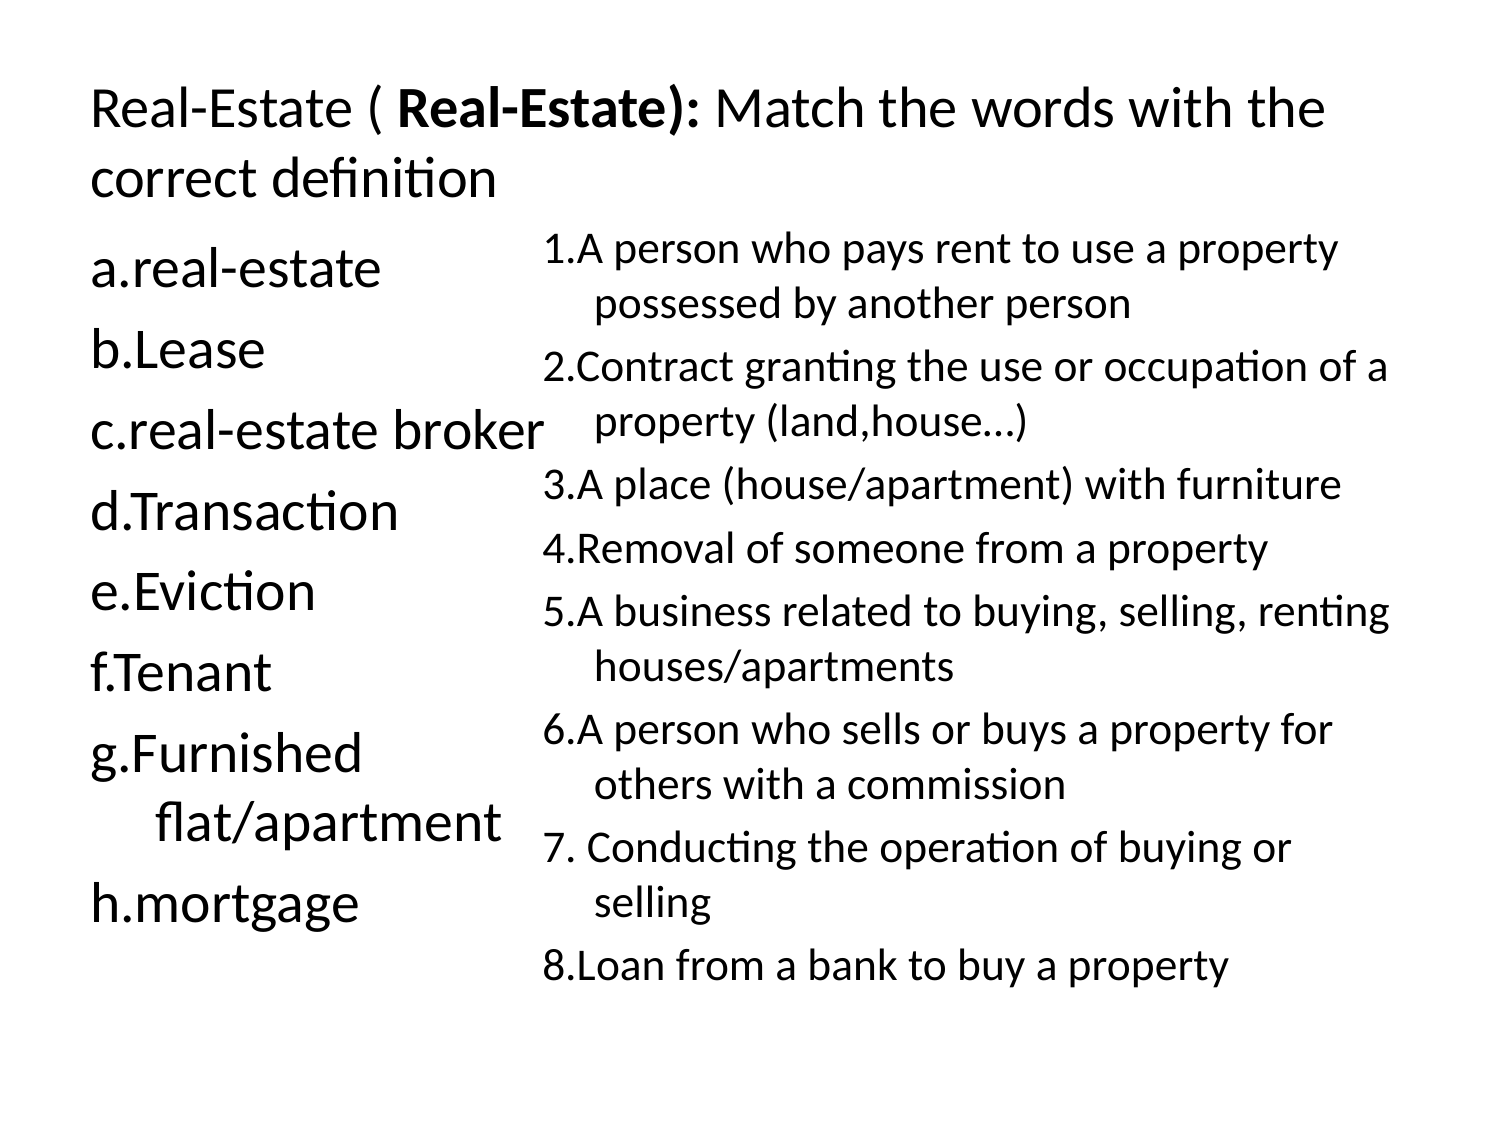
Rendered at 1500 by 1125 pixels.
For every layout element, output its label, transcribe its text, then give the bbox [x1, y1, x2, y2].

list 1.A person who pays rent to use a property possessed by another person 2.Contract granting the use or occupation of a property (land,house…) 3.A place (house/apartment) with furniture 4.Removal of someone from a property 5.A business related to buying, selling, renting houses/apartments 6.A person who sells or buys a property for others with a commission 7. Conducting the operation of buying or selling 8.Loan from a bank to buy a property [527, 210, 1425, 1005]
list a.real-estate b.Lease c.real-estate broker d.Transaction e.Eviction f.Tenant g.Furnished flat/apartment h.mortgage [75, 222, 527, 1005]
title Real-Estate ( Real-Estate): Match the words with the correct definition [75, 45, 1425, 222]
